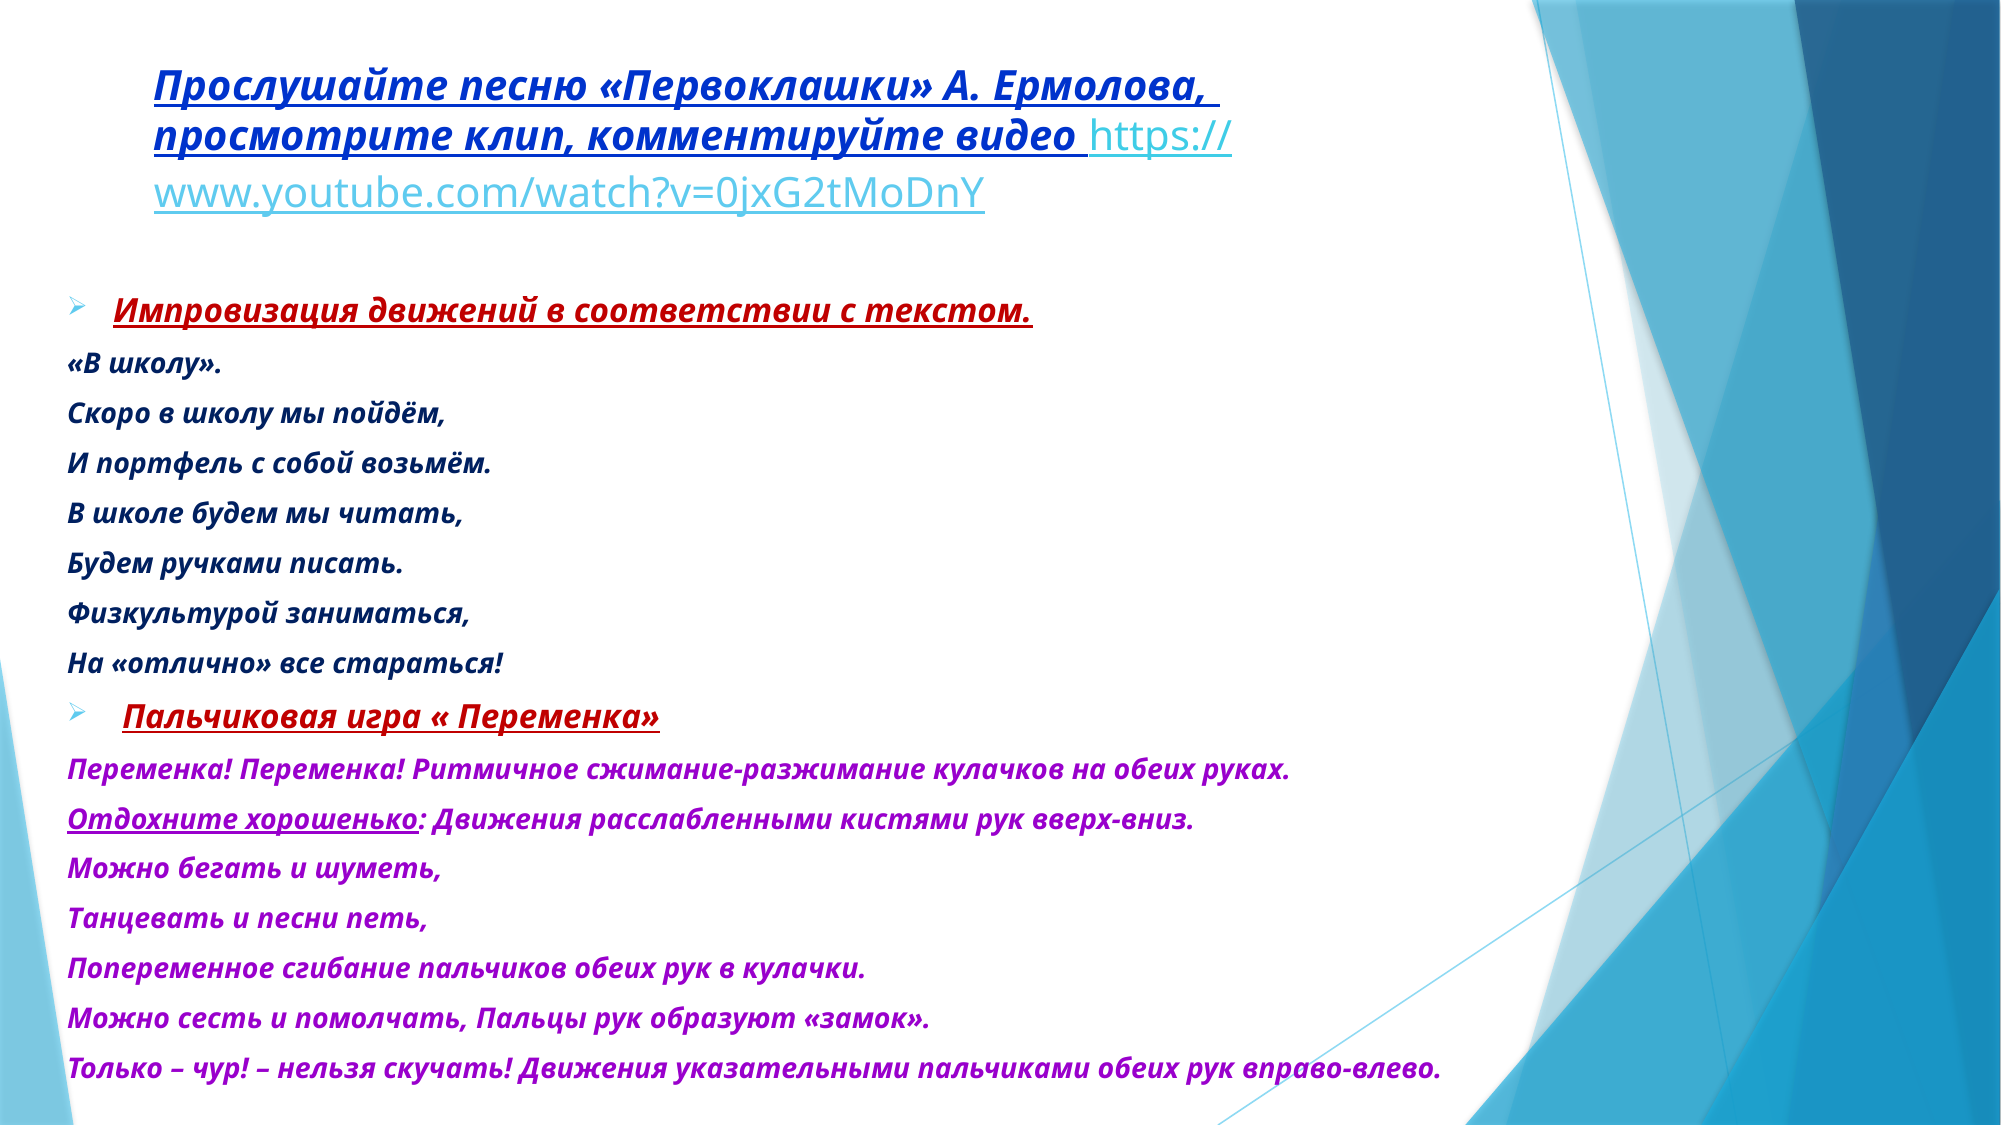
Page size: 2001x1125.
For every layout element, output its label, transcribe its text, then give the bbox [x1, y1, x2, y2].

list Импровизация движений в соответствии с текстом. «В школу». Скоро в школу мы пойдём, И портфель с собой возьмём. В школе будем мы читать, Будем ручками писать. Физкультурой заниматься, На «отлично» все стараться! Пальчиковая игра « Переменка» Переменка! Переменка! Ритмичное сжимание-разжимание кулачков на обеих руках. Отдохните хорошенько: Движения расслабленными кистями рук вверх-вниз. Можно бегать и шуметь, Танцевать и песни петь, Попеременное сгибание пальчиков обеих рук в кулачки. Можно сесть и помолчать, Пальцы рук образуют «замок». Только – чур! – нельзя скучать! Движения указательными пальчиками обеих рук вправо-влево. [52, 232, 1522, 1098]
title Прослушайте песню «Первоклашки» А. Ермолова, просмотрите клип, комментируйте видео https://www.youtube.com/watch?v=0jxG2tMoDnY [138, 99, 1522, 233]
